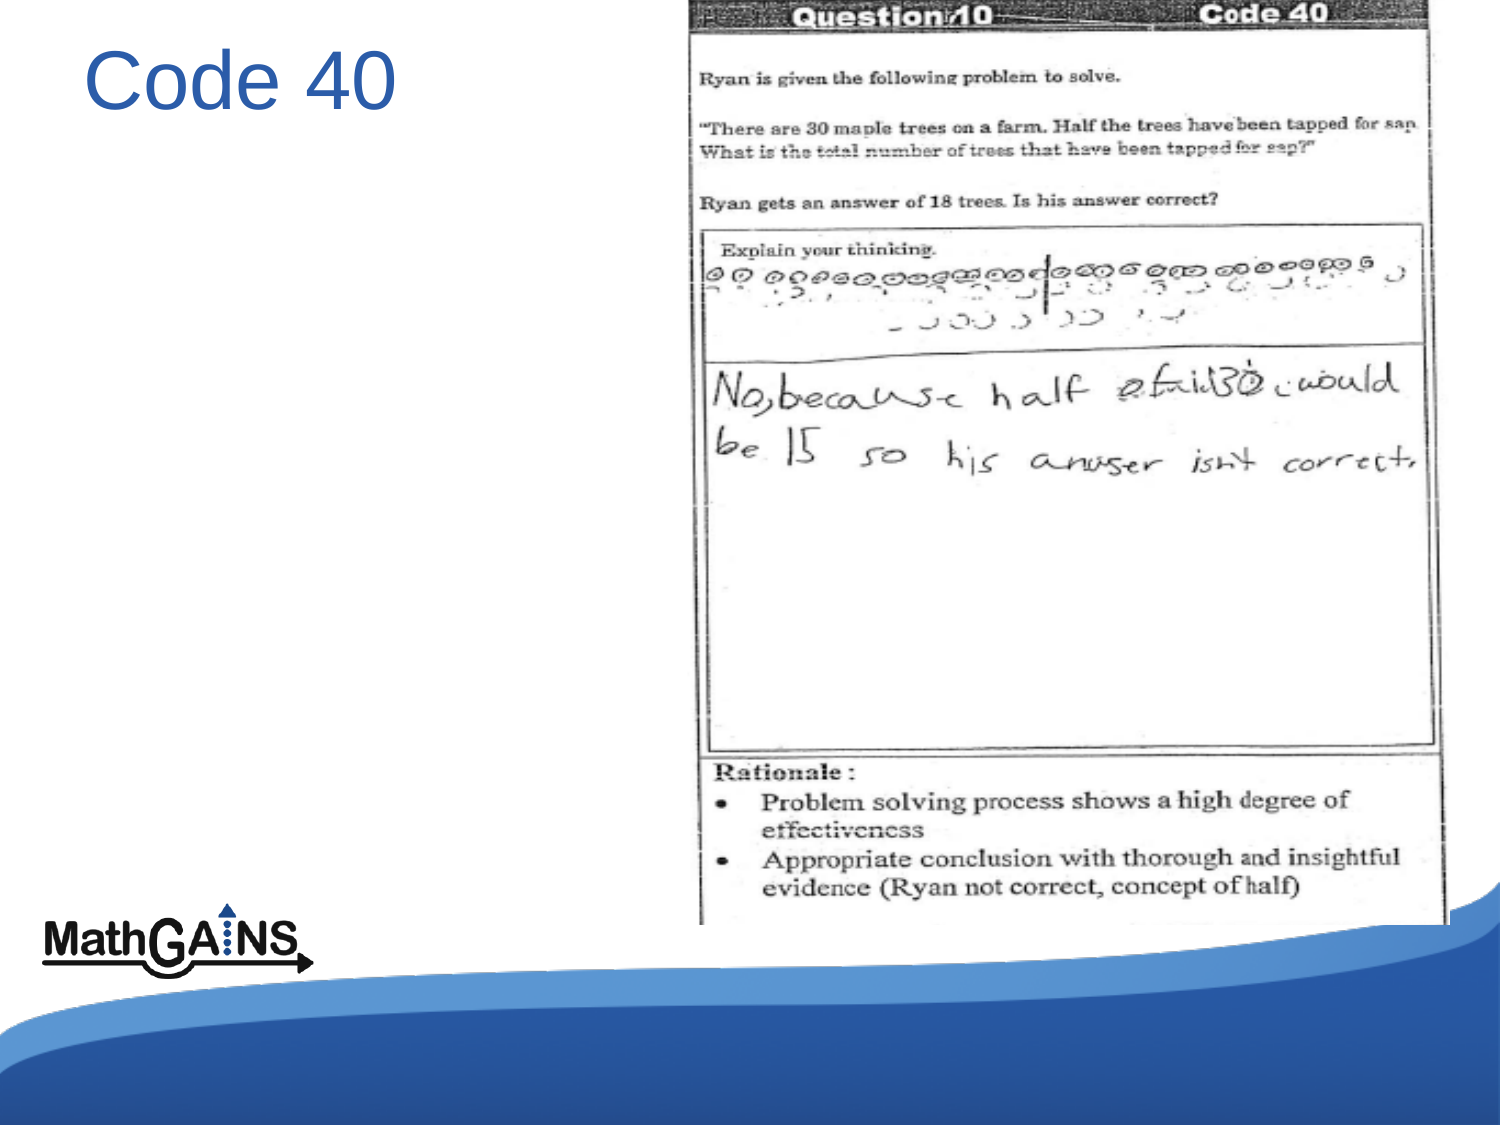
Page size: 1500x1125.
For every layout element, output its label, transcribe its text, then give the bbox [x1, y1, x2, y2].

picture [0, 878, 1500, 1125]
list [687, 0, 1451, 926]
title Code 40 [75, 14, 682, 138]
